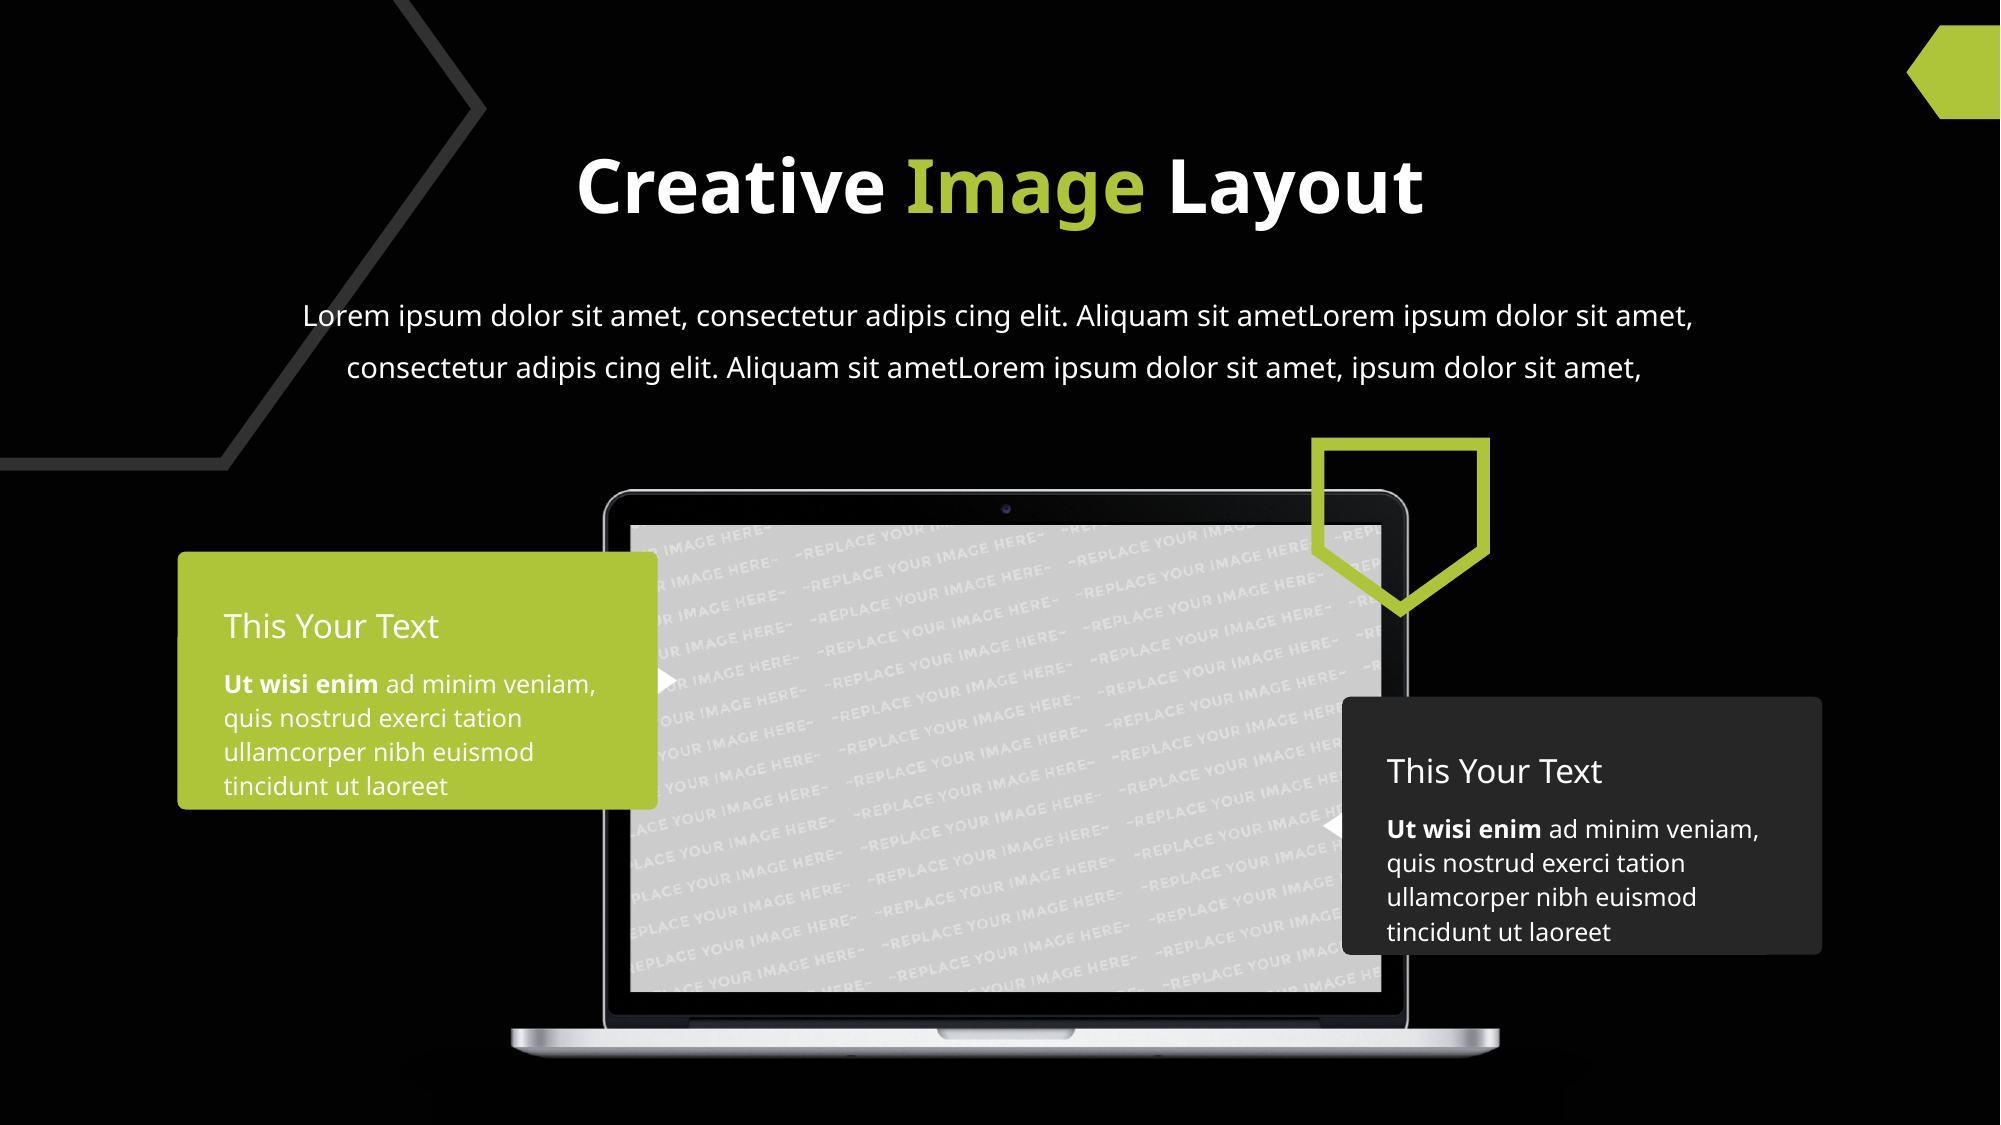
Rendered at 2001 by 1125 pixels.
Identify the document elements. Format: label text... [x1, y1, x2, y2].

picture [400, 489, 1600, 1125]
text_box [1316, 443, 1485, 489]
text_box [1322, 696, 1823, 955]
text_box Lorem ipsum dolor sit amet, consectetur adipis cing elit. Aliquam sit ametLorem ipsum dolor sit amet, consectetur adipis cing elit. Aliquam sit ametLorem ipsum dolor sit amet, ipsum dolor sit amet, [278, 272, 1742, 392]
text_box Creative Image Layout [390, 130, 1640, 236]
text_box [0, 0, 481, 466]
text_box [177, 551, 678, 810]
